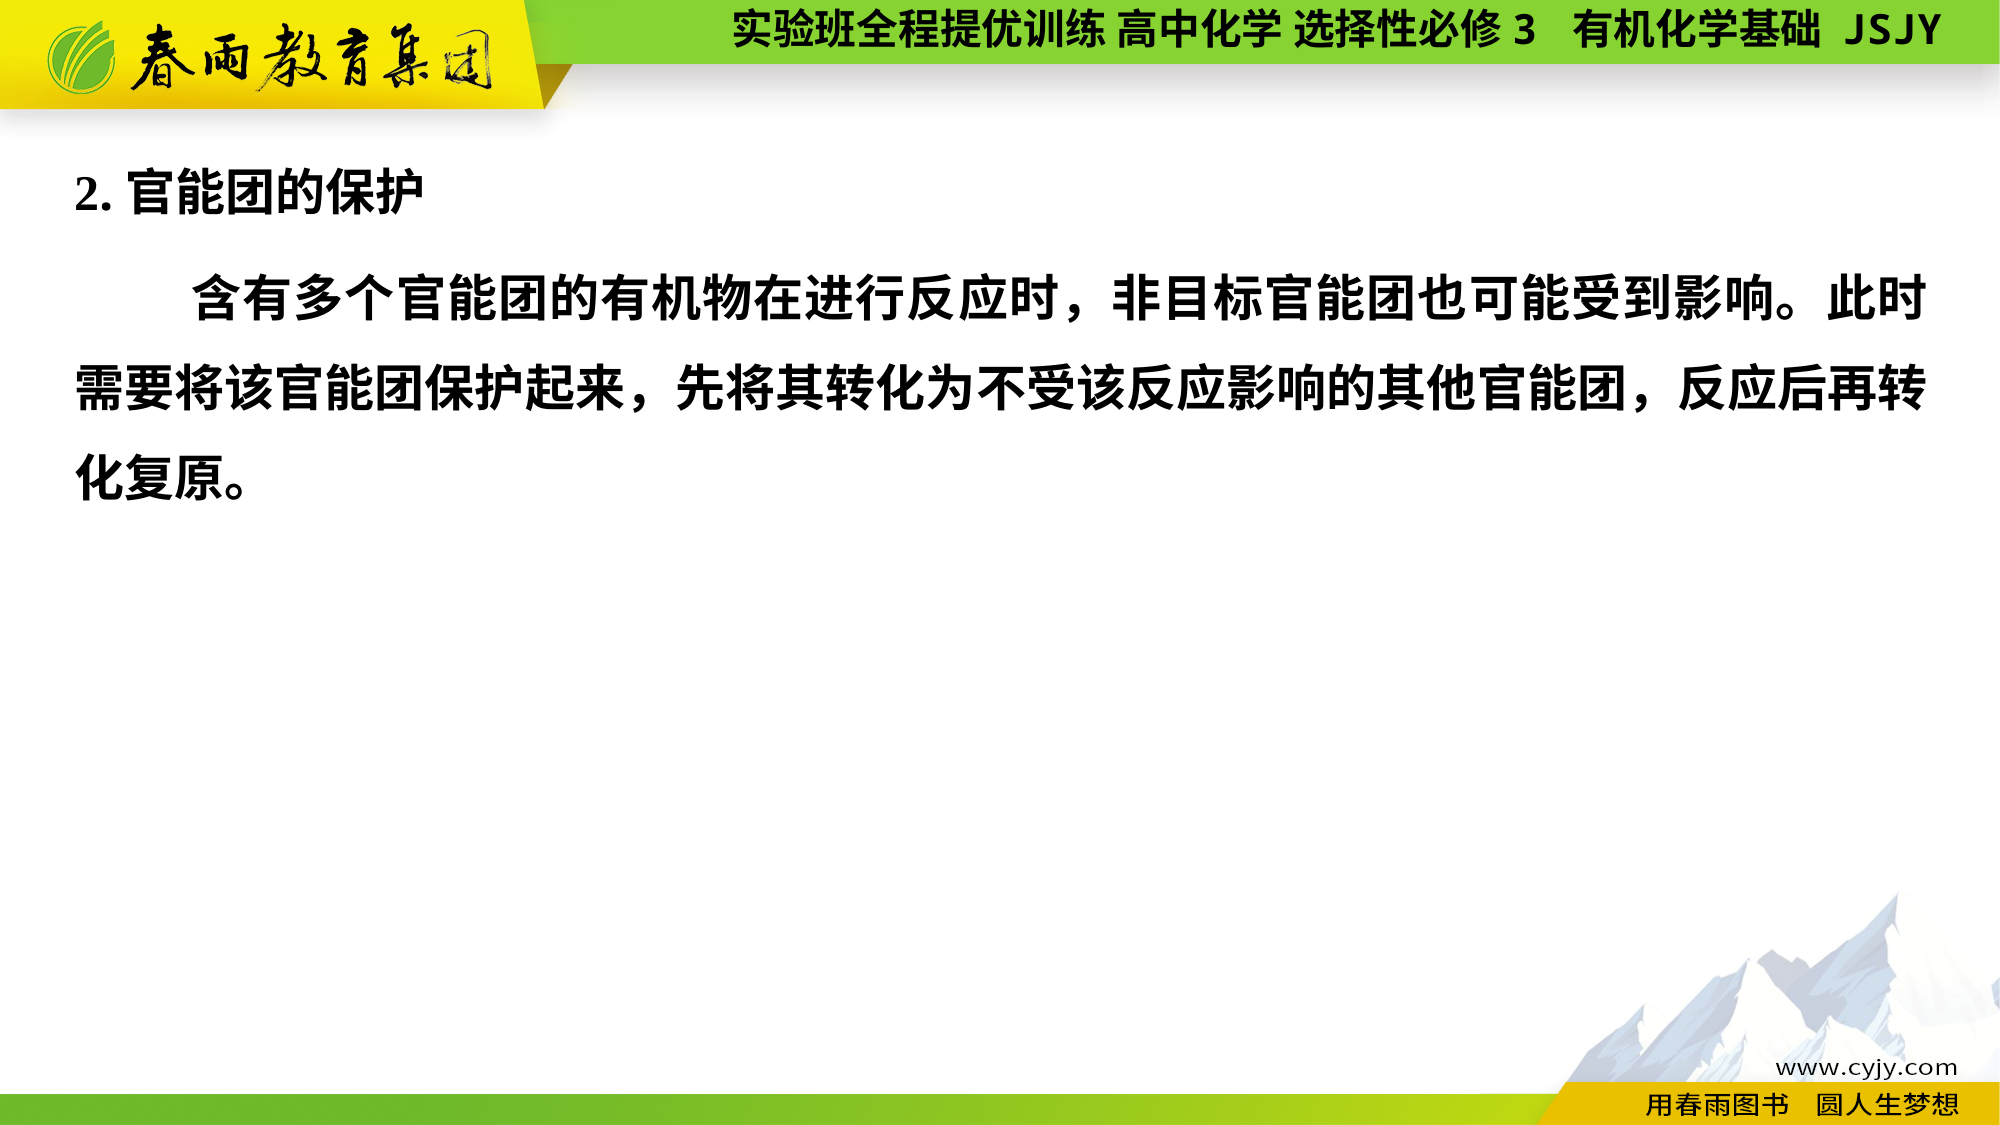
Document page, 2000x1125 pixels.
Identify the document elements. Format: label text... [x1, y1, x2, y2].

list 2.官能团的保护 含有多个官能团的有机物在进行反应时，非目标官能团也可能受到影响。此时需要将该官能团保护起来，先将其转化为不受该反应影响的其他官能团，反应后再转化复原。 [59, 122, 1944, 518]
picture [0, 0, 2000, 1125]
